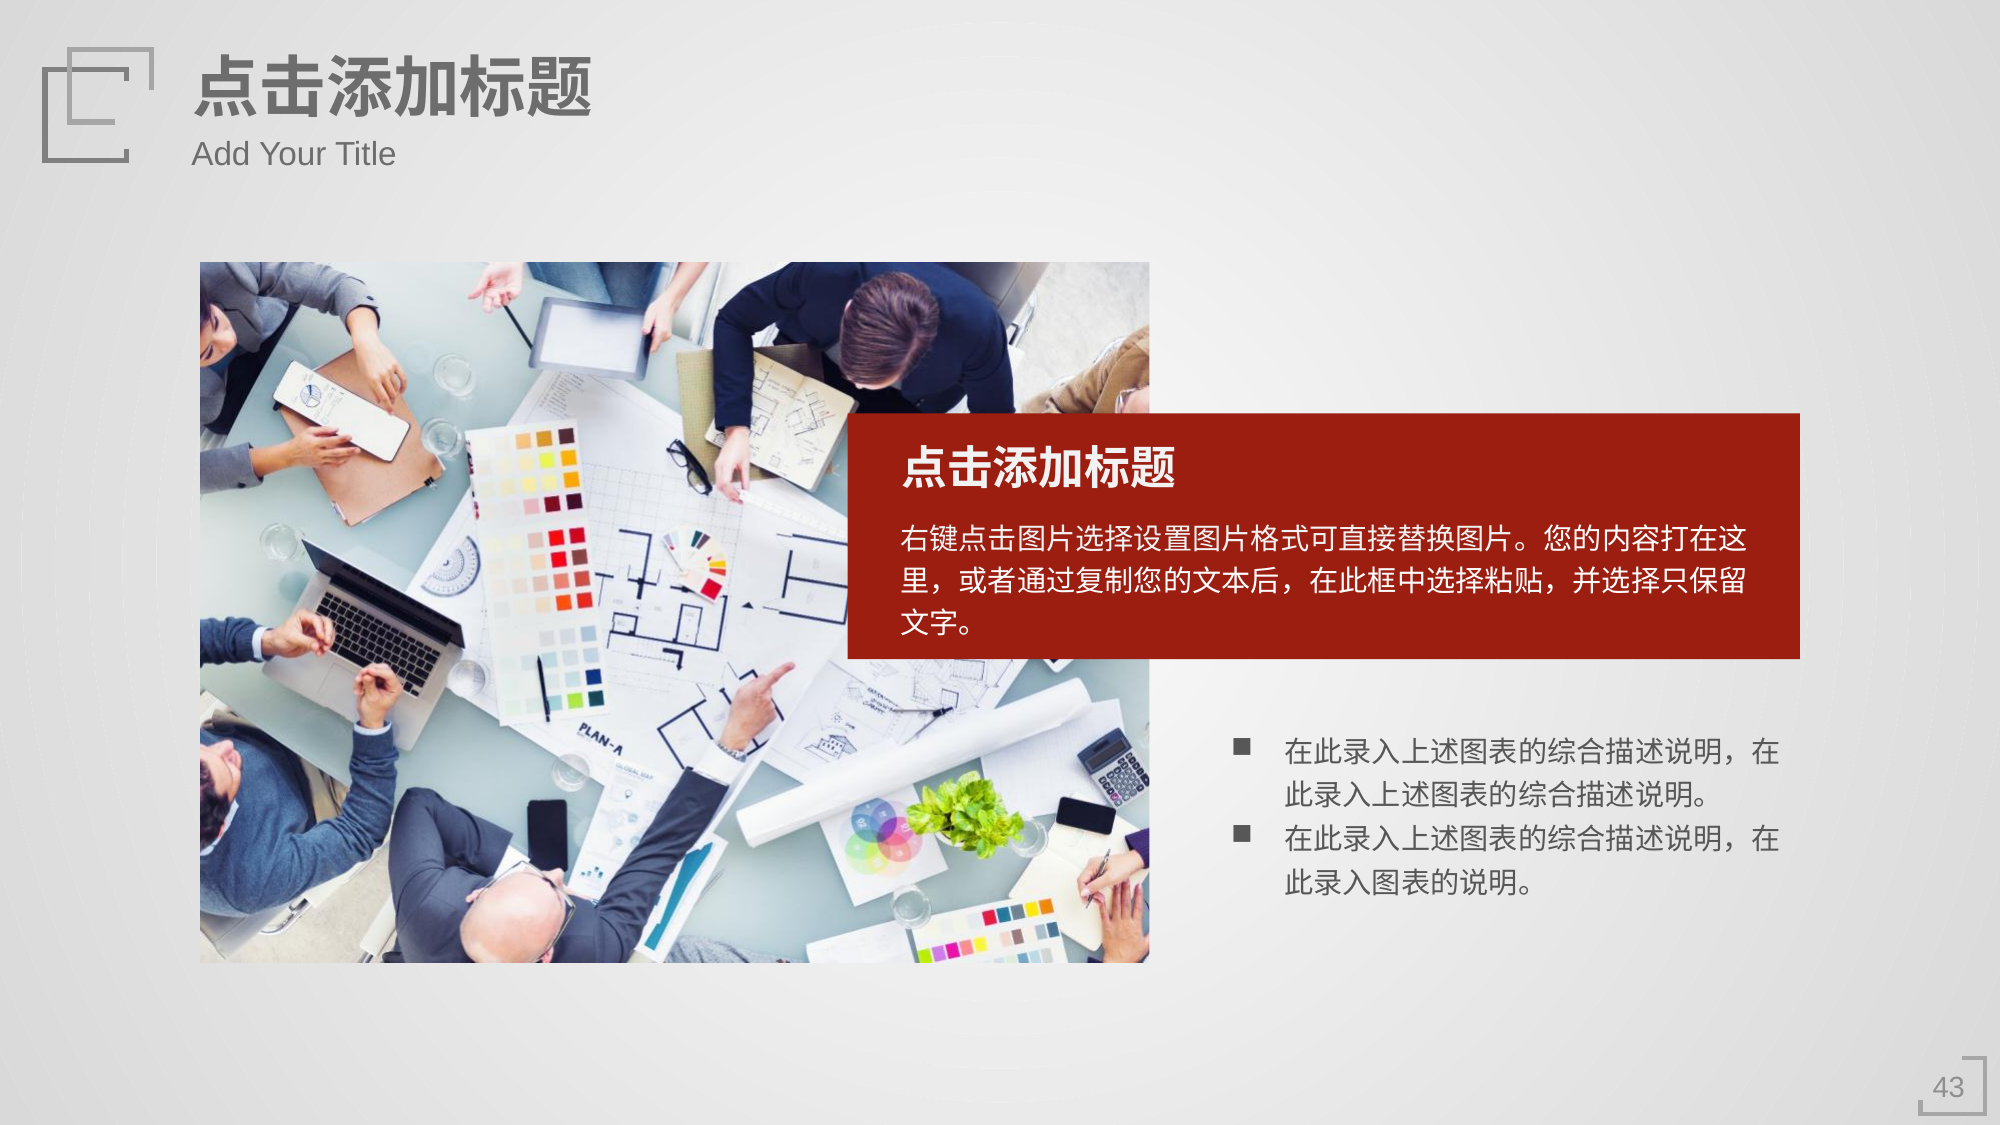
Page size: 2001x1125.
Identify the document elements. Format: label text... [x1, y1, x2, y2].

text_box 右键点击图片选择设置图片格式可直接替换图片。您的内容打在这里，或者通过复制您的文本后，在此框中选择粘贴，并选择只保留文字。 [888, 507, 1766, 645]
text_box 点击添加标题 [890, 432, 1188, 499]
text_box [847, 412, 1801, 660]
text_box [199, 261, 1150, 963]
text_box 点击添加标题 [177, 36, 609, 132]
text_box Add Your Title [176, 124, 555, 180]
text_box 在此录入上述图表的综合描述说明，在此录入上述图表的综合描述说明。 在此录入上述图表的综合描述说明，在此录入图表的说明。 [1210, 716, 1822, 907]
